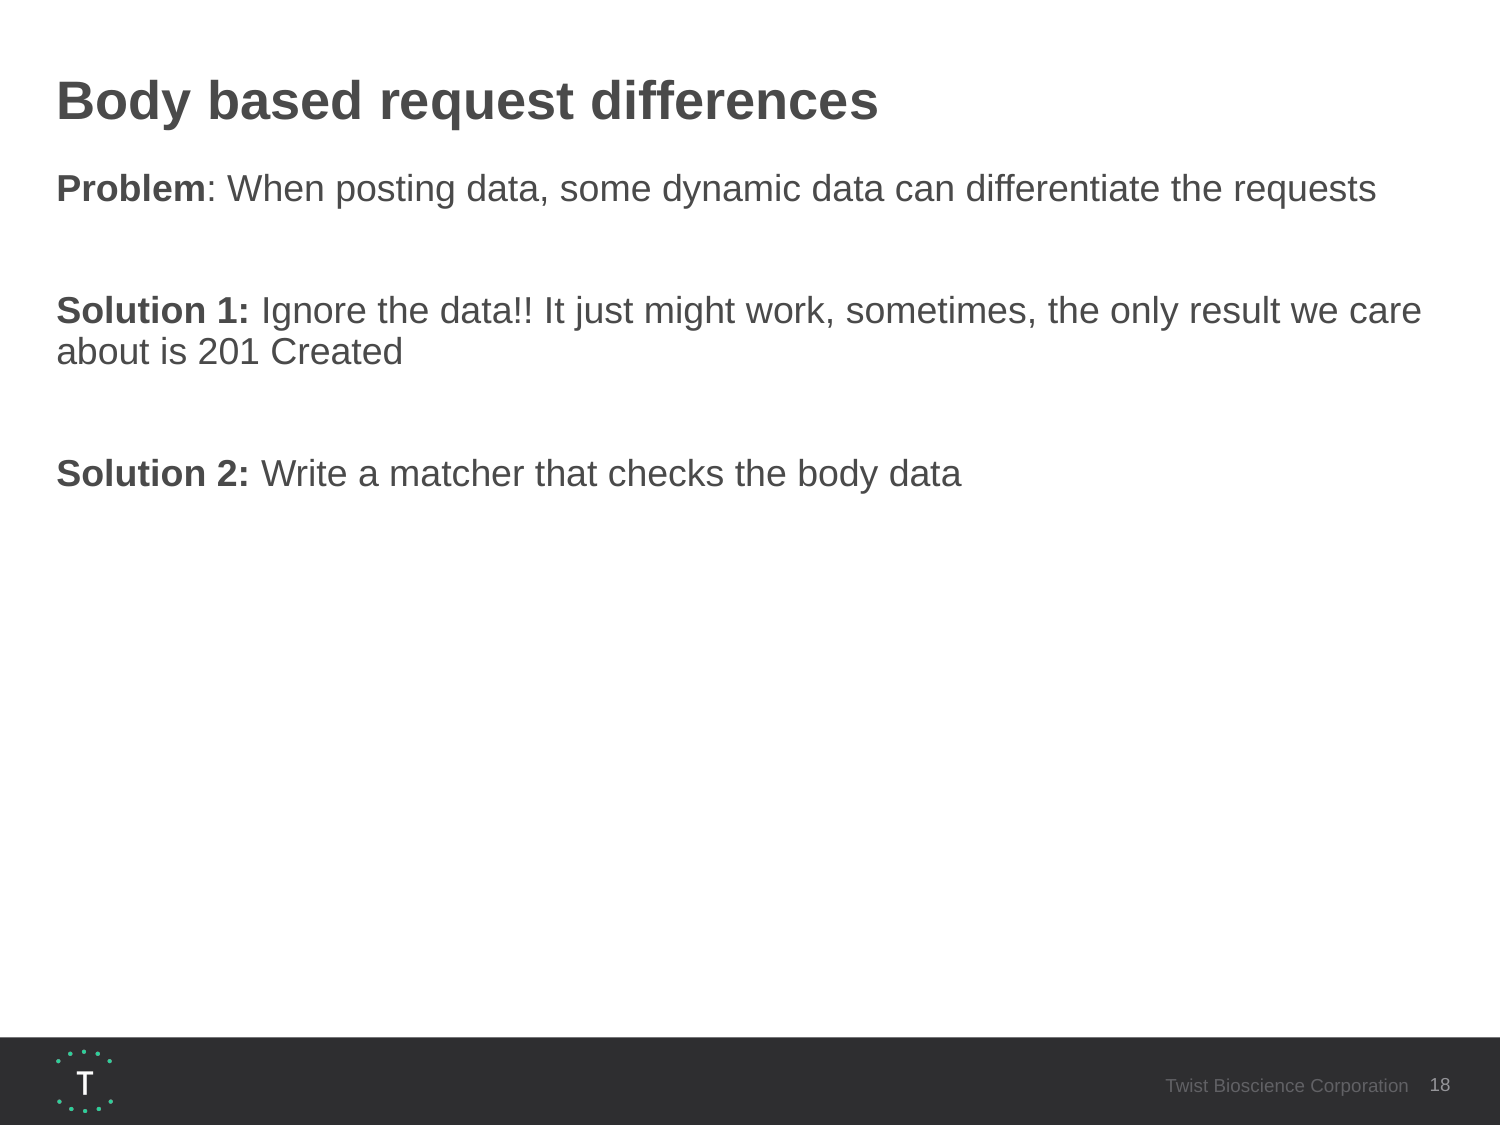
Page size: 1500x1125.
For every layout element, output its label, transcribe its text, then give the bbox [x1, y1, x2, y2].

picture [42, 1040, 127, 1122]
title Body based request differences [56, 27, 1444, 132]
list Problem: When posting data, some dynamic data can differentiate the requests Solution 1: Ignore the data!! It just might work, sometimes, the only result we care about is 201 Created Solution 2: Write a matcher that checks the body data [56, 168, 1444, 938]
